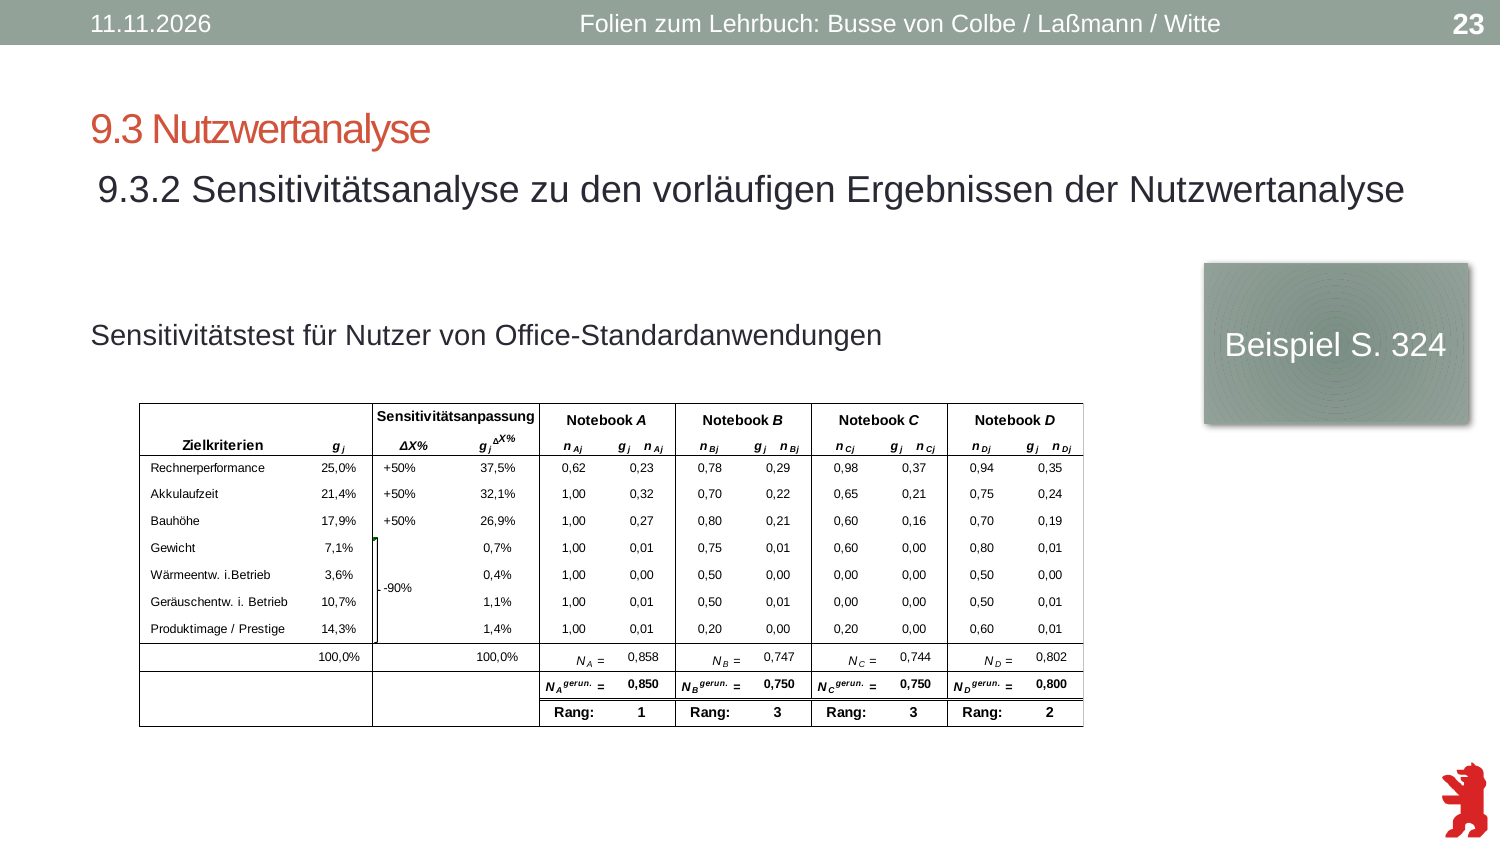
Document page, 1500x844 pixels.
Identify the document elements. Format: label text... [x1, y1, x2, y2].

slide_number 23 [1325, 2, 1500, 43]
text_box 9.3.2 Sensitivitätsanalyse zu den vorläufigen Ergebnissen der Nutzwertanalyse [82, 157, 1421, 217]
picture [1434, 760, 1500, 844]
title 9.3 Nutzwertanalyse [75, 65, 1500, 188]
footer Folien zum Lehrbuch: Busse von Colbe / Laßmann / Witte [562, 2, 1238, 43]
picture [138, 403, 1085, 728]
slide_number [75, 2, 550, 43]
text_box Beispiel S. 324 [1204, 263, 1468, 424]
text_box Sensitivitätstest für Nutzer von Office-Standardanwendungen [75, 309, 899, 359]
